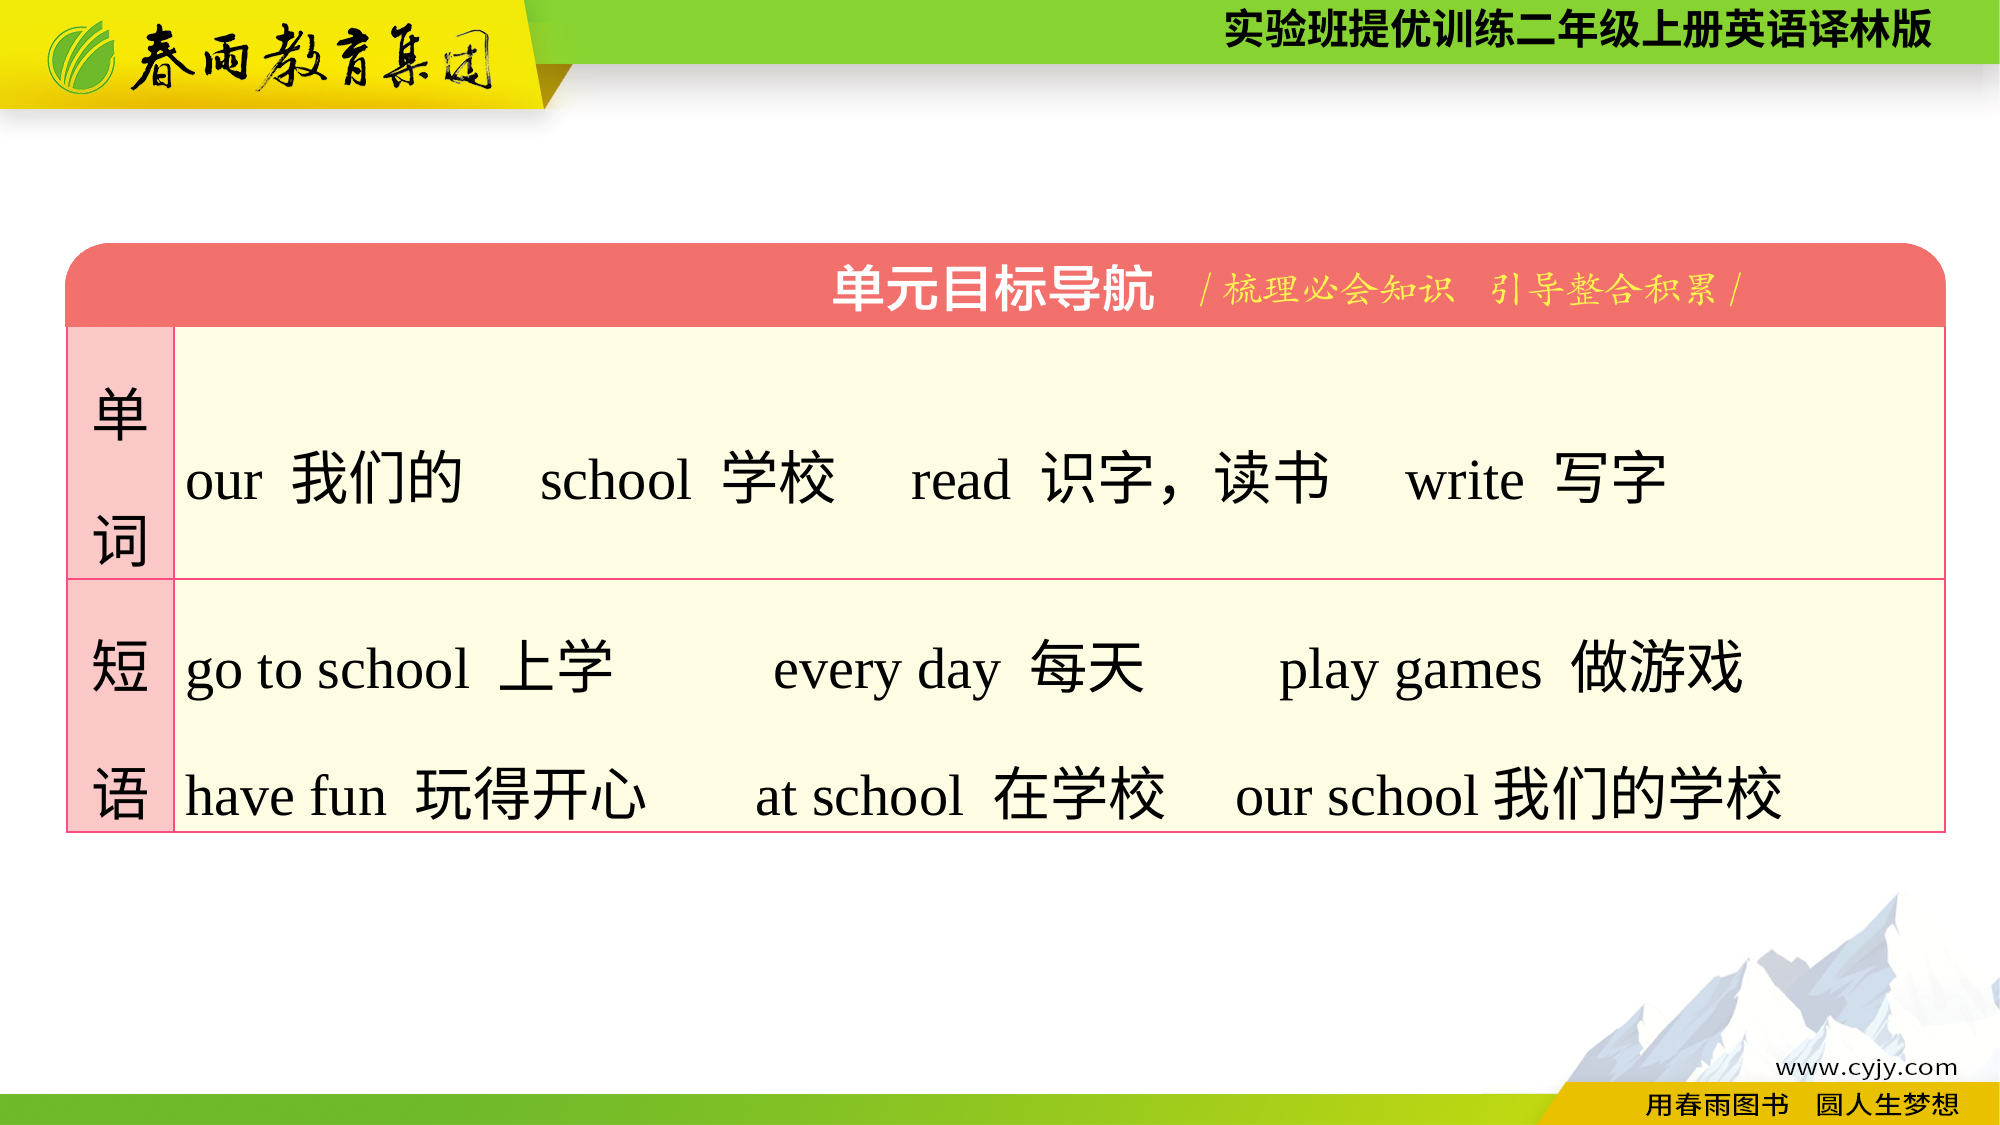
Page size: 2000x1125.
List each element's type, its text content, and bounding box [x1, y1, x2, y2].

table_header 单 词 [68, 338, 173, 578]
table_cell 短 语 [68, 580, 173, 831]
table_cell go to school 上学 every day 每天 play games 做游戏 have fun 玩得开心 at school 在学校 our school我们的学校 [175, 580, 1944, 831]
table_header our 我们的 school 学校 read 识字，读书 write 写字 [175, 338, 1944, 578]
picture [0, 0, 2000, 1125]
